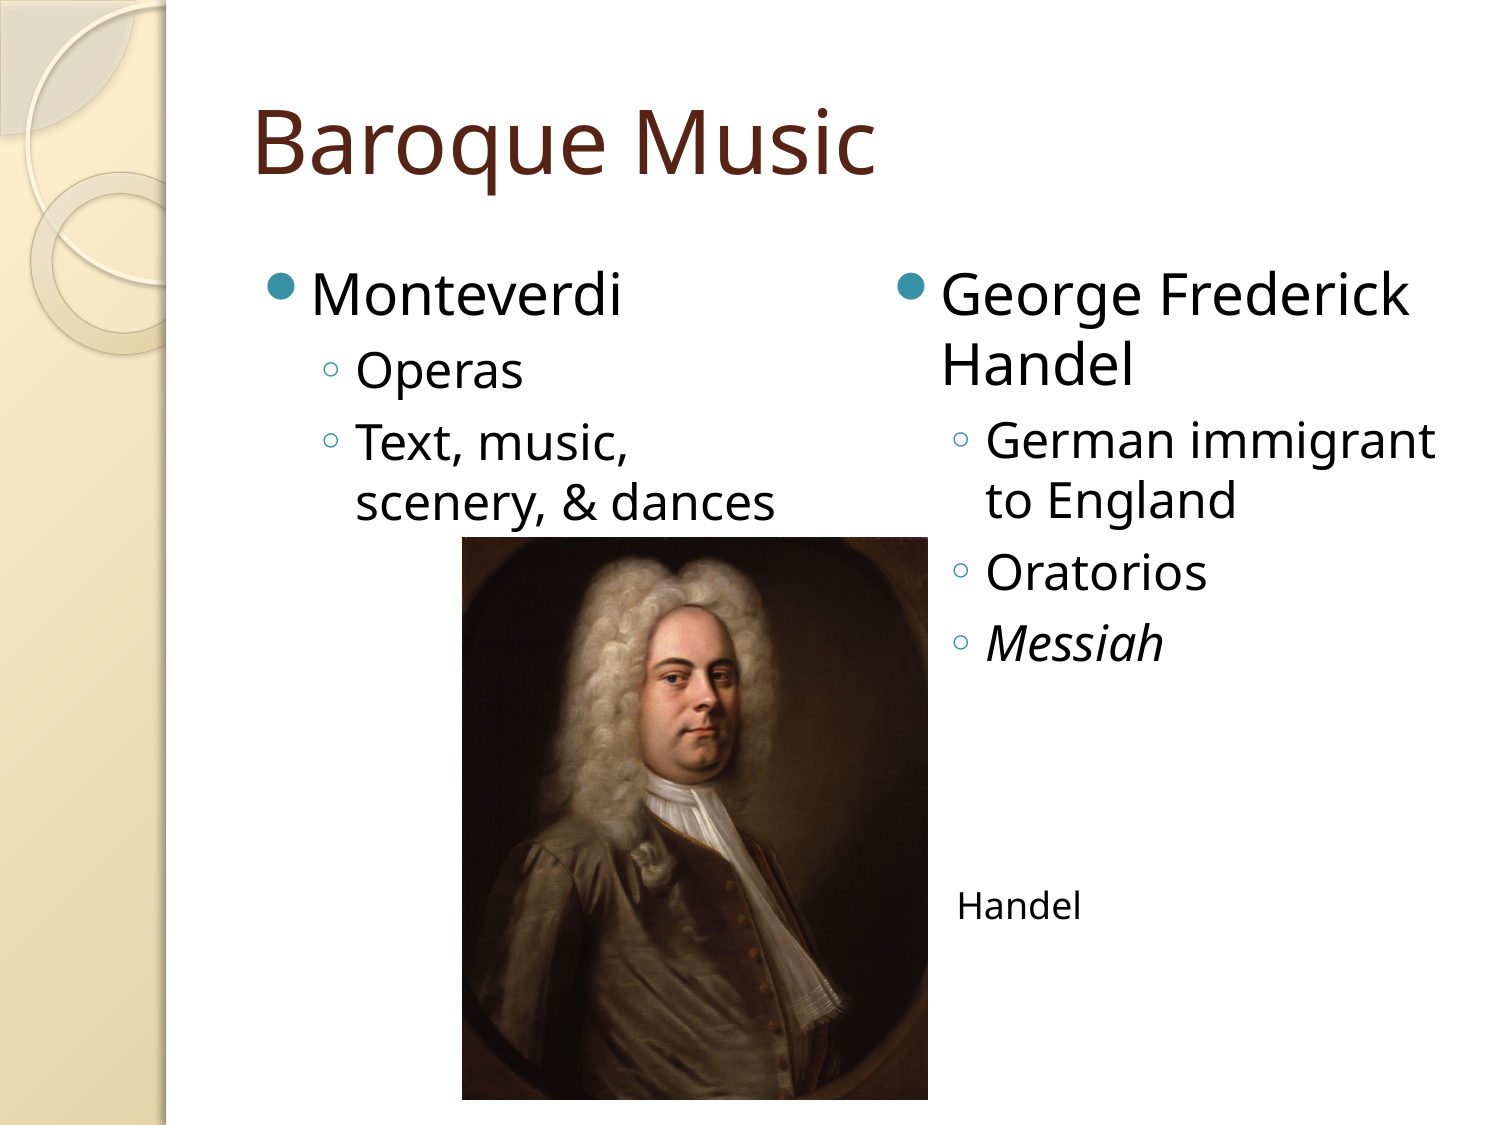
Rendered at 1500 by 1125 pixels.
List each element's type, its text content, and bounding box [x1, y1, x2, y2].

text_box Handel [941, 874, 1098, 935]
list Monteverdi Operas Text, music, scenery, & dances [235, 249, 836, 1015]
title Baroque Music [235, 45, 1466, 233]
list George Frederick Handel German immigrant to England Oratorios Messiah [865, 249, 1466, 1015]
picture [462, 537, 929, 1101]
